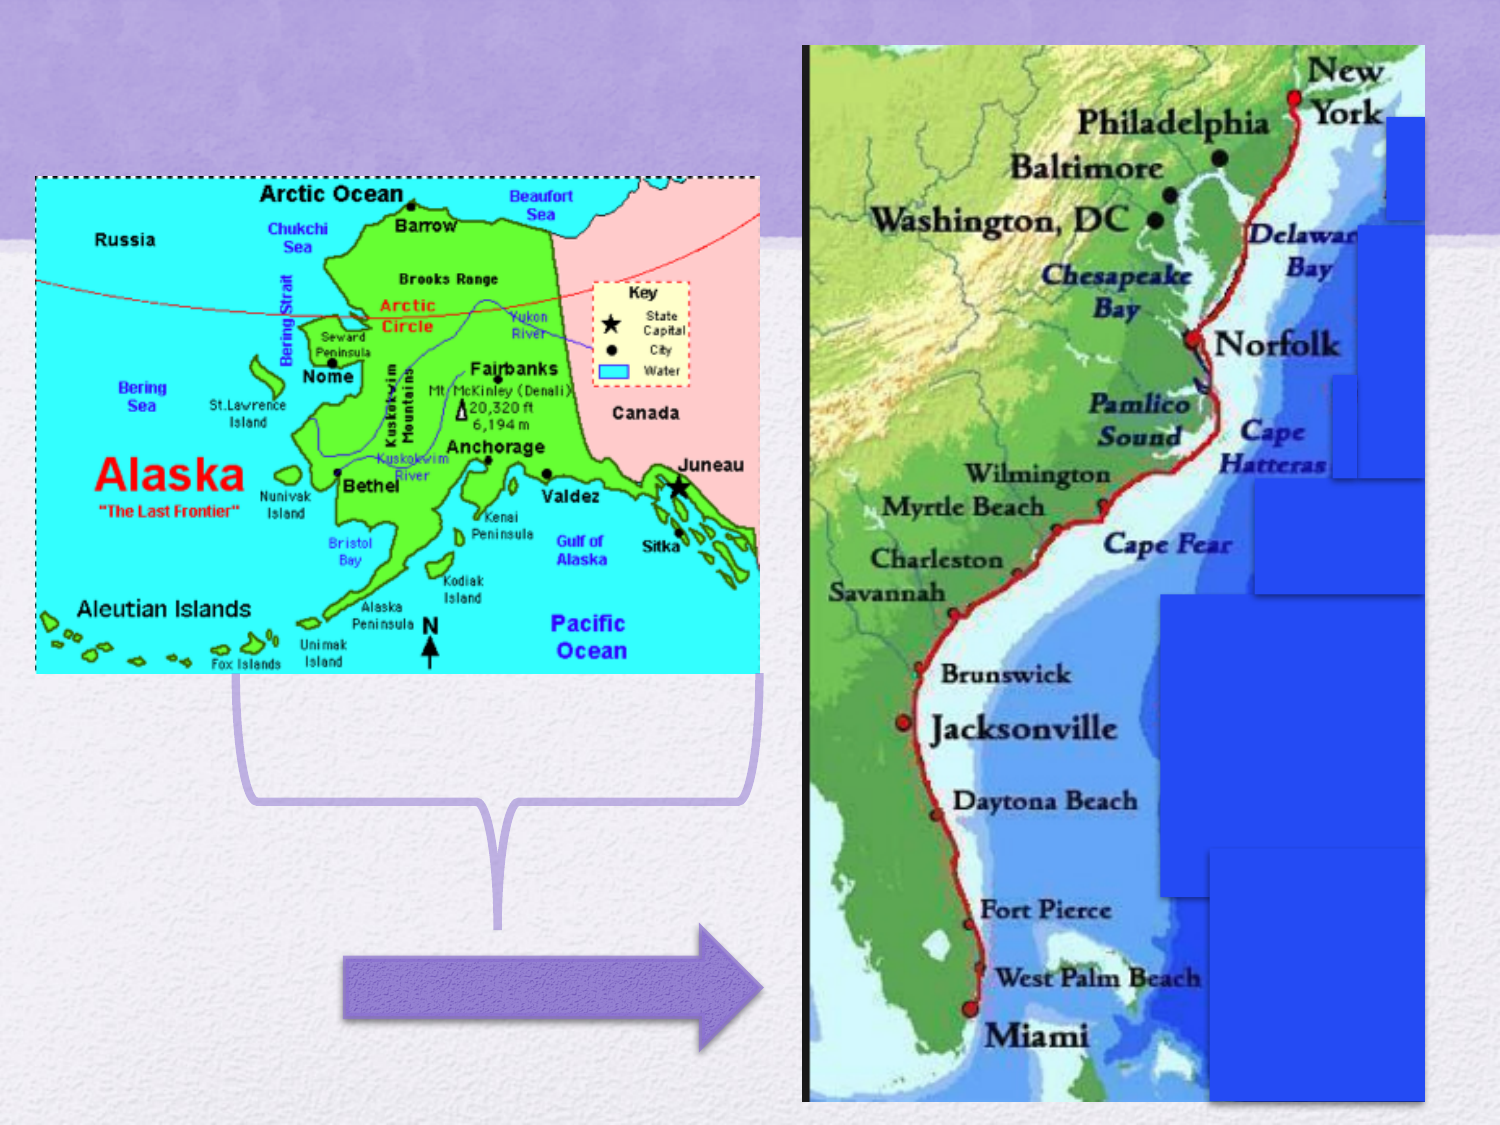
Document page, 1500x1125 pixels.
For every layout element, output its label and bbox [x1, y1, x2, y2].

text_box [231, 683, 764, 931]
picture [0, 174, 1500, 1125]
text_box [799, 42, 1428, 1104]
text_box [342, 922, 764, 1053]
